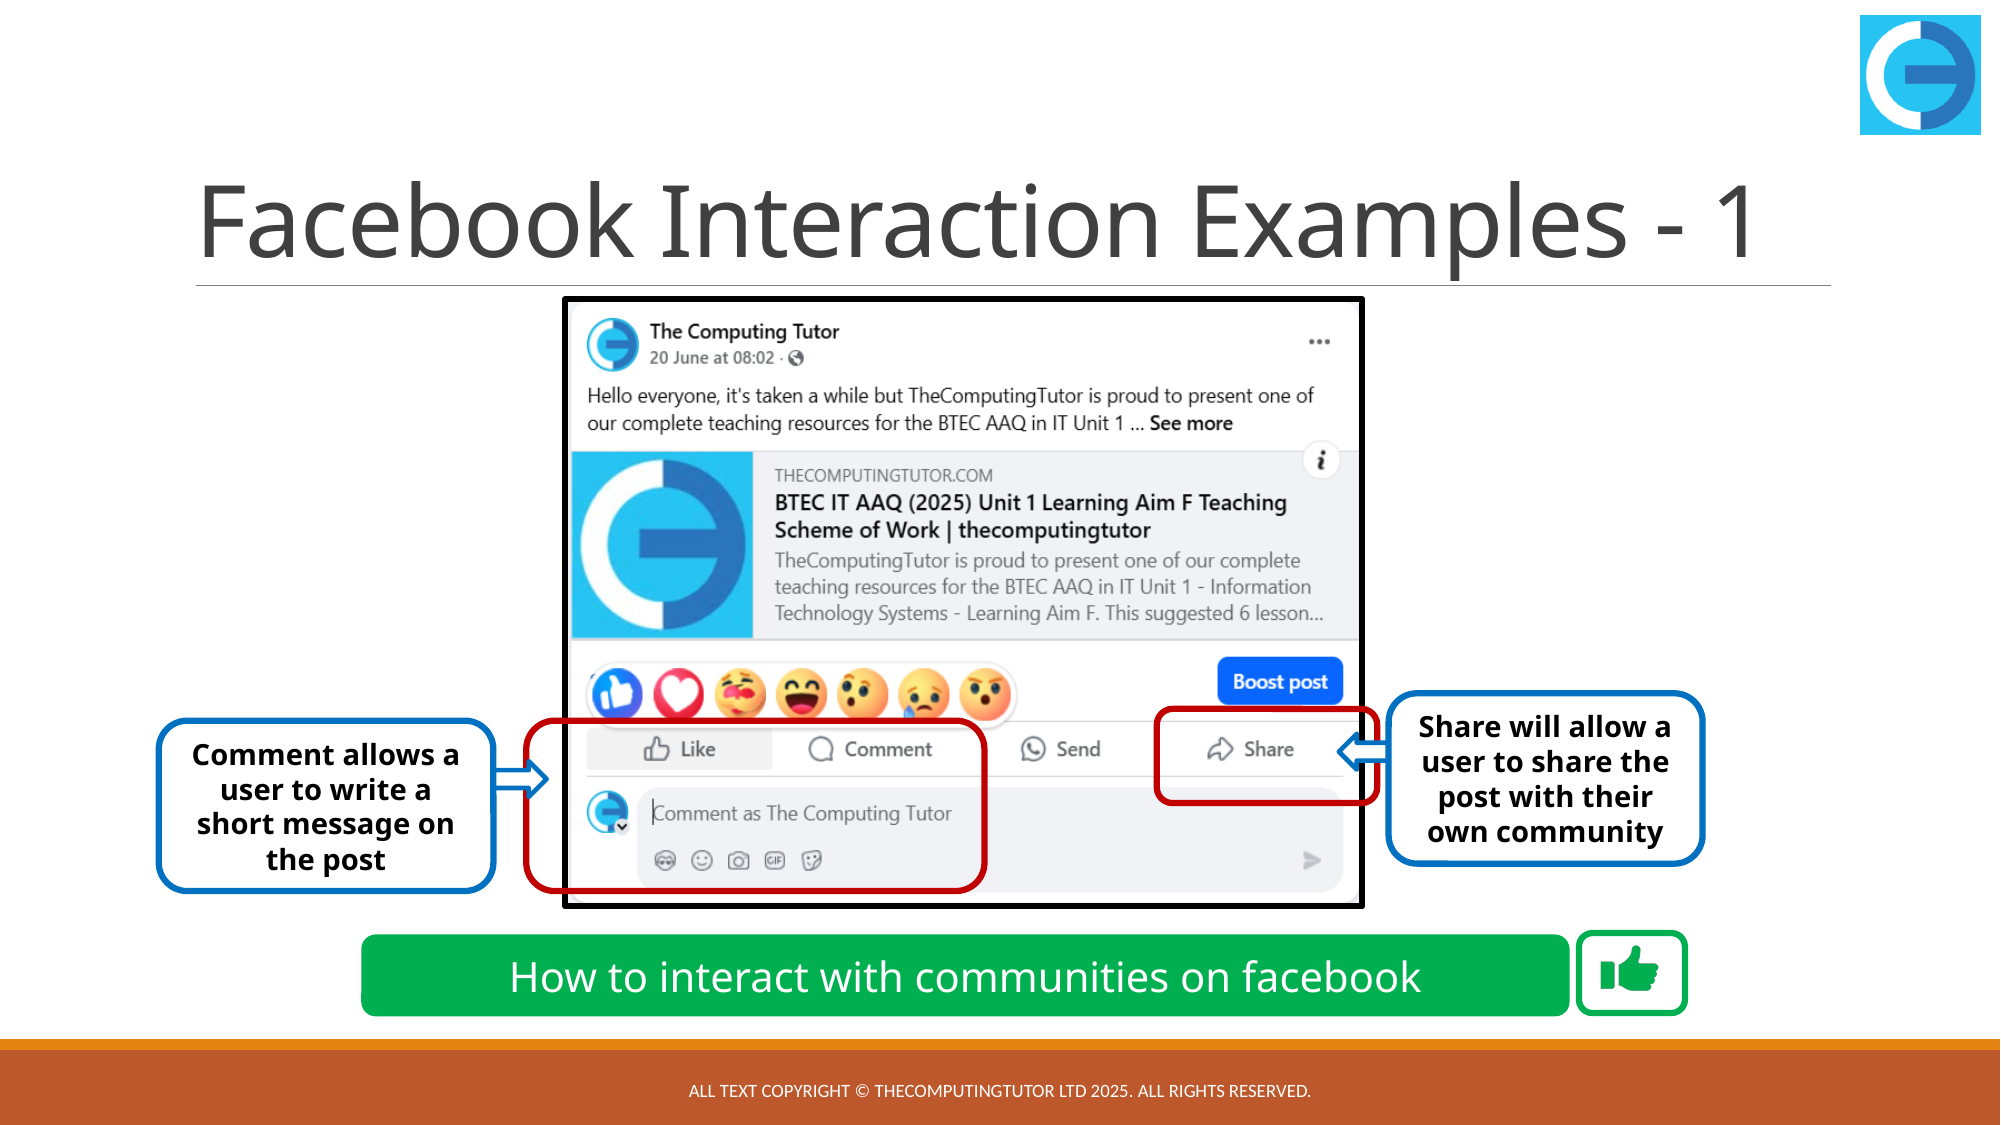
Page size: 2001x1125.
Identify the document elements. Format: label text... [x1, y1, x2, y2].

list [567, 301, 1360, 904]
text_box [553, 719, 564, 893]
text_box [1578, 932, 1686, 1014]
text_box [158, 720, 547, 892]
picture [1860, 15, 1981, 135]
text_box How to interact with communities on facebook [361, 934, 1570, 1017]
title Facebook Interaction Examples - 1 [180, 47, 1830, 285]
footer All text copyright © TheComputingTutor Ltd 2025. All rights Reserved. [604, 1059, 1396, 1120]
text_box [1338, 692, 1704, 865]
